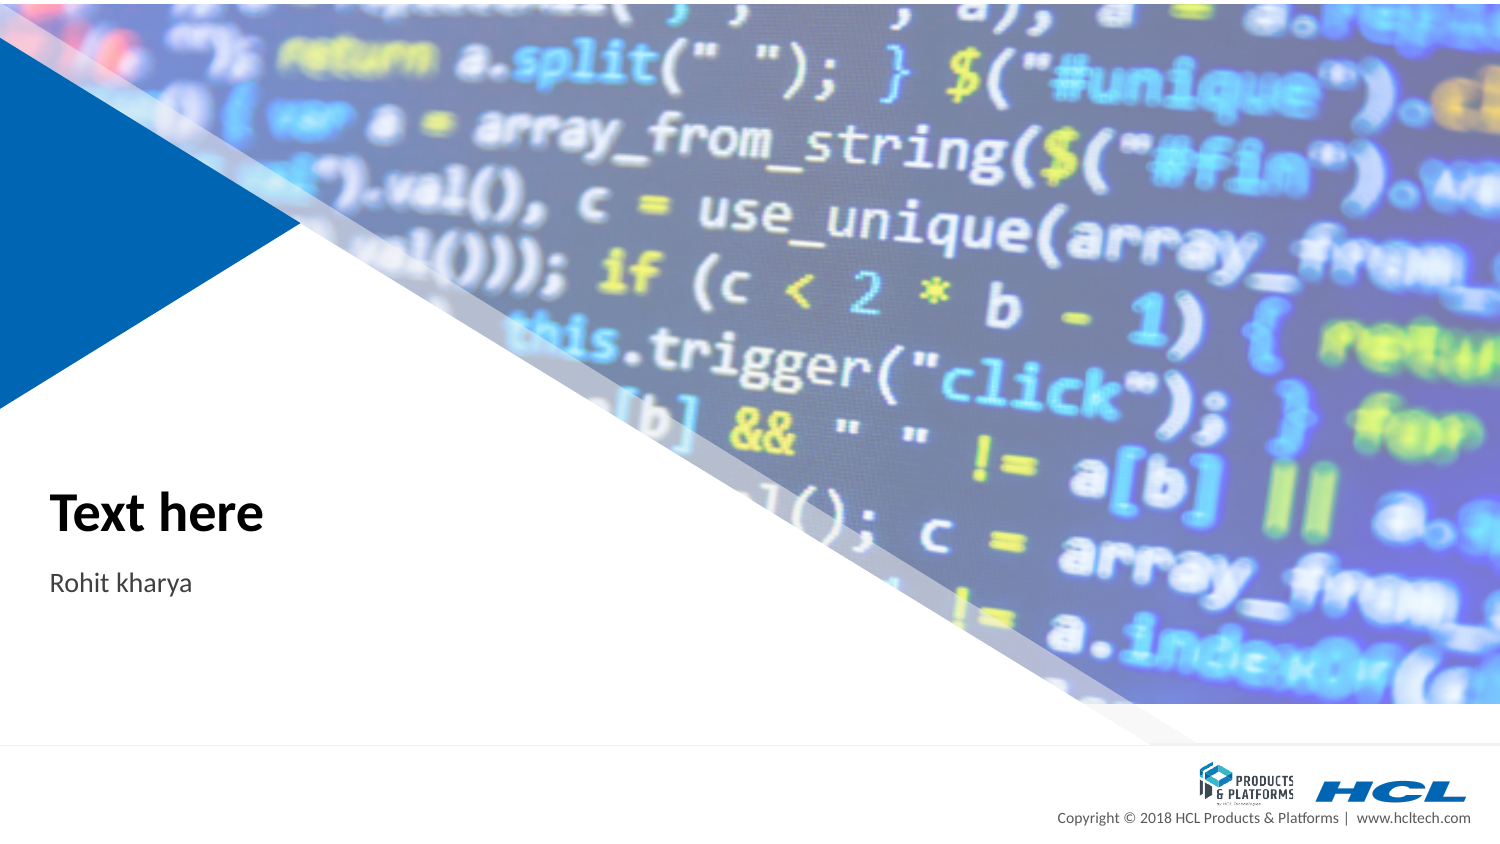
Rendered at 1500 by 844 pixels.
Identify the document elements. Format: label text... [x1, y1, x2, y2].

subtitle Rohit kharya [49, 564, 586, 599]
title Text here [49, 372, 586, 543]
picture [1199, 761, 1294, 806]
picture [1309, 773, 1476, 812]
